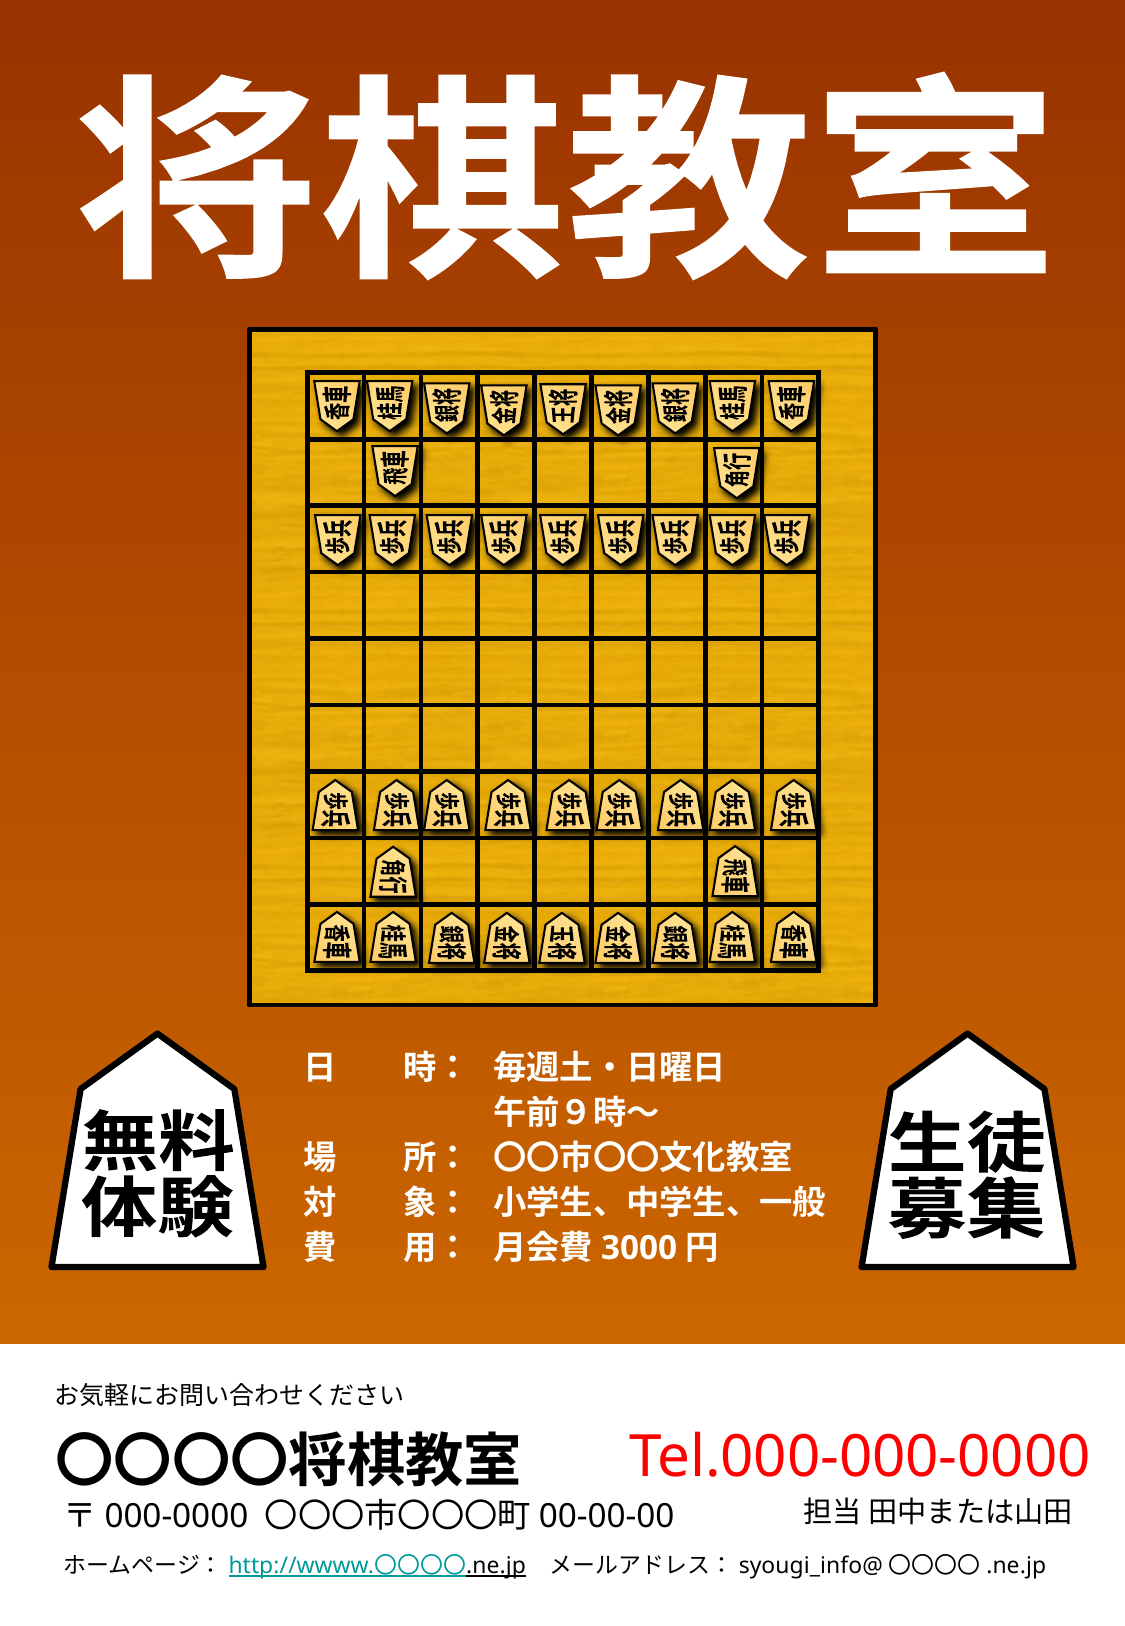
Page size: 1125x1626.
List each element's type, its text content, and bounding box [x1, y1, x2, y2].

text_box [0, 0, 1125, 1344]
text_box 〒000-0000 〇〇〇市〇〇〇町00-00-00 ホームページ：http://wwww.〇〇〇〇.ne.jp メールアドレス：syougi_info@〇〇〇〇.ne.jp [48, 1466, 1062, 1592]
text_box お気軽にお問い合わせください [40, 1372, 421, 1418]
text_box [49, 1031, 266, 1270]
text_box 担当 田中または山田 [1062, 1496, 1089, 1536]
text_box 日 時： 場 所： 対 象： 費 用： [289, 1033, 478, 1274]
text_box Tel.000-000-0000 [614, 1410, 1106, 1496]
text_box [249, 329, 876, 1006]
text_box 〇〇〇〇将棋教室 [41, 1415, 537, 1501]
text_box 毎週土・日曜日 午前９時～ 〇〇市〇〇文化教室 小学生、中学生、一般 月会費3000円 [478, 1033, 841, 1274]
text_box [859, 1031, 1076, 1270]
